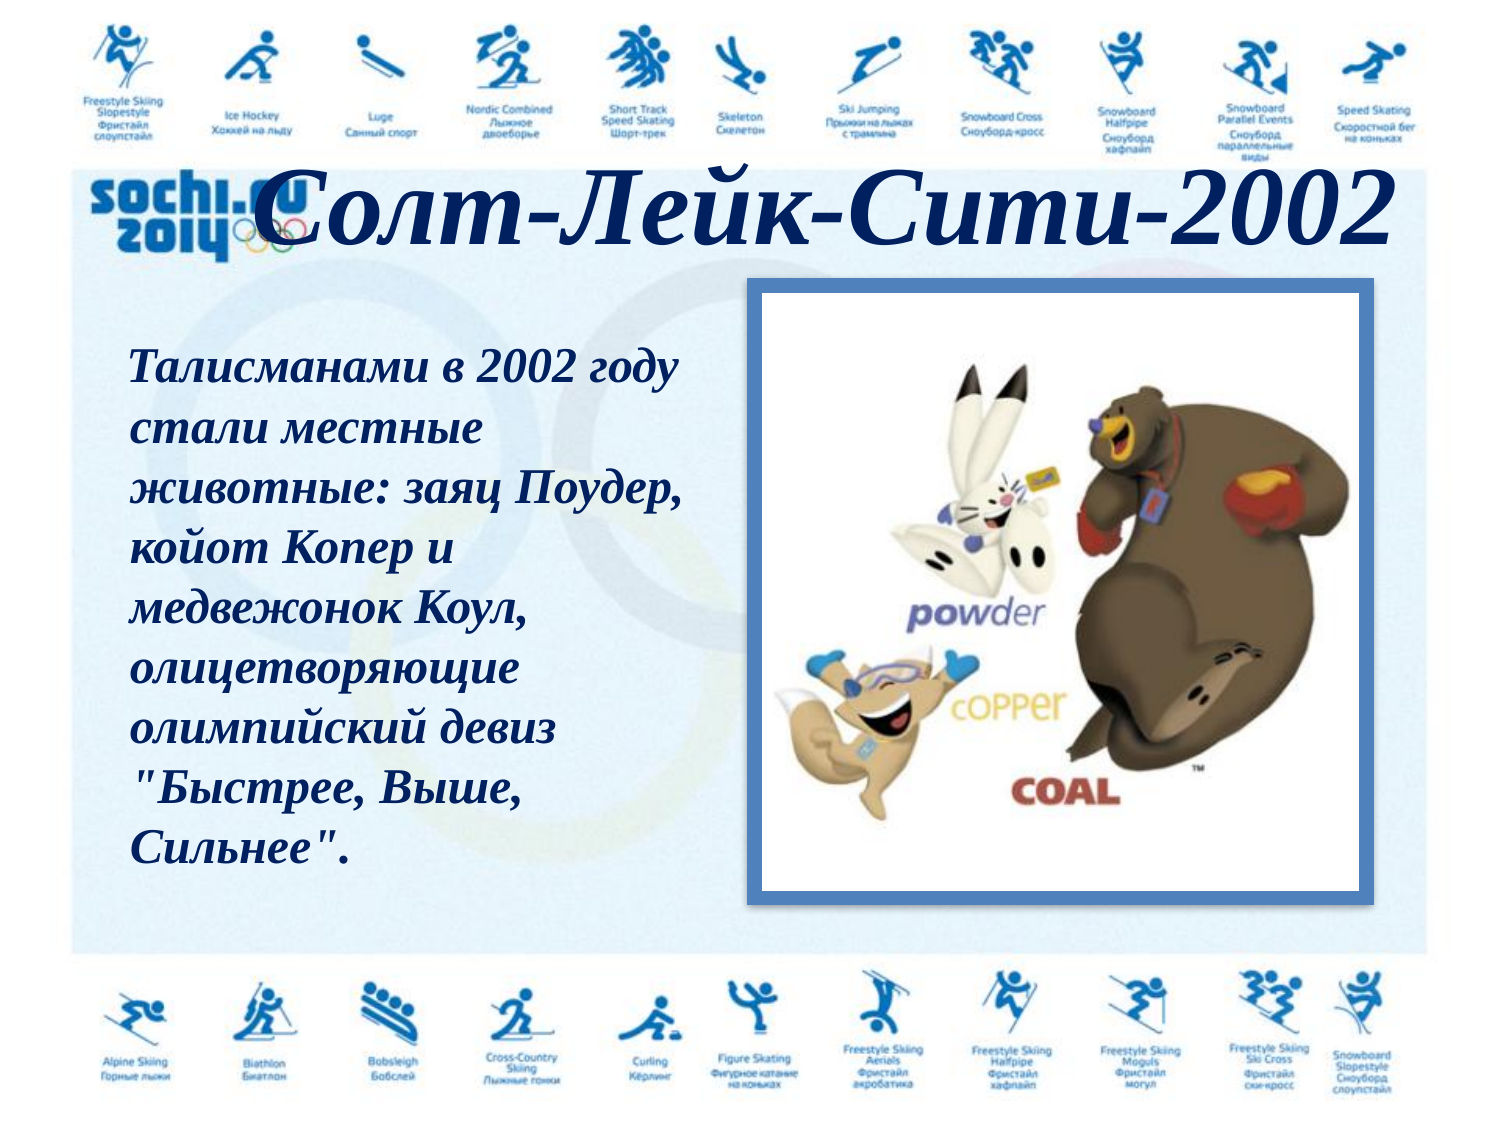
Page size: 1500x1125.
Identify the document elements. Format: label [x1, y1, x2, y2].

picture [0, 0, 1500, 1125]
list [761, 292, 1360, 891]
